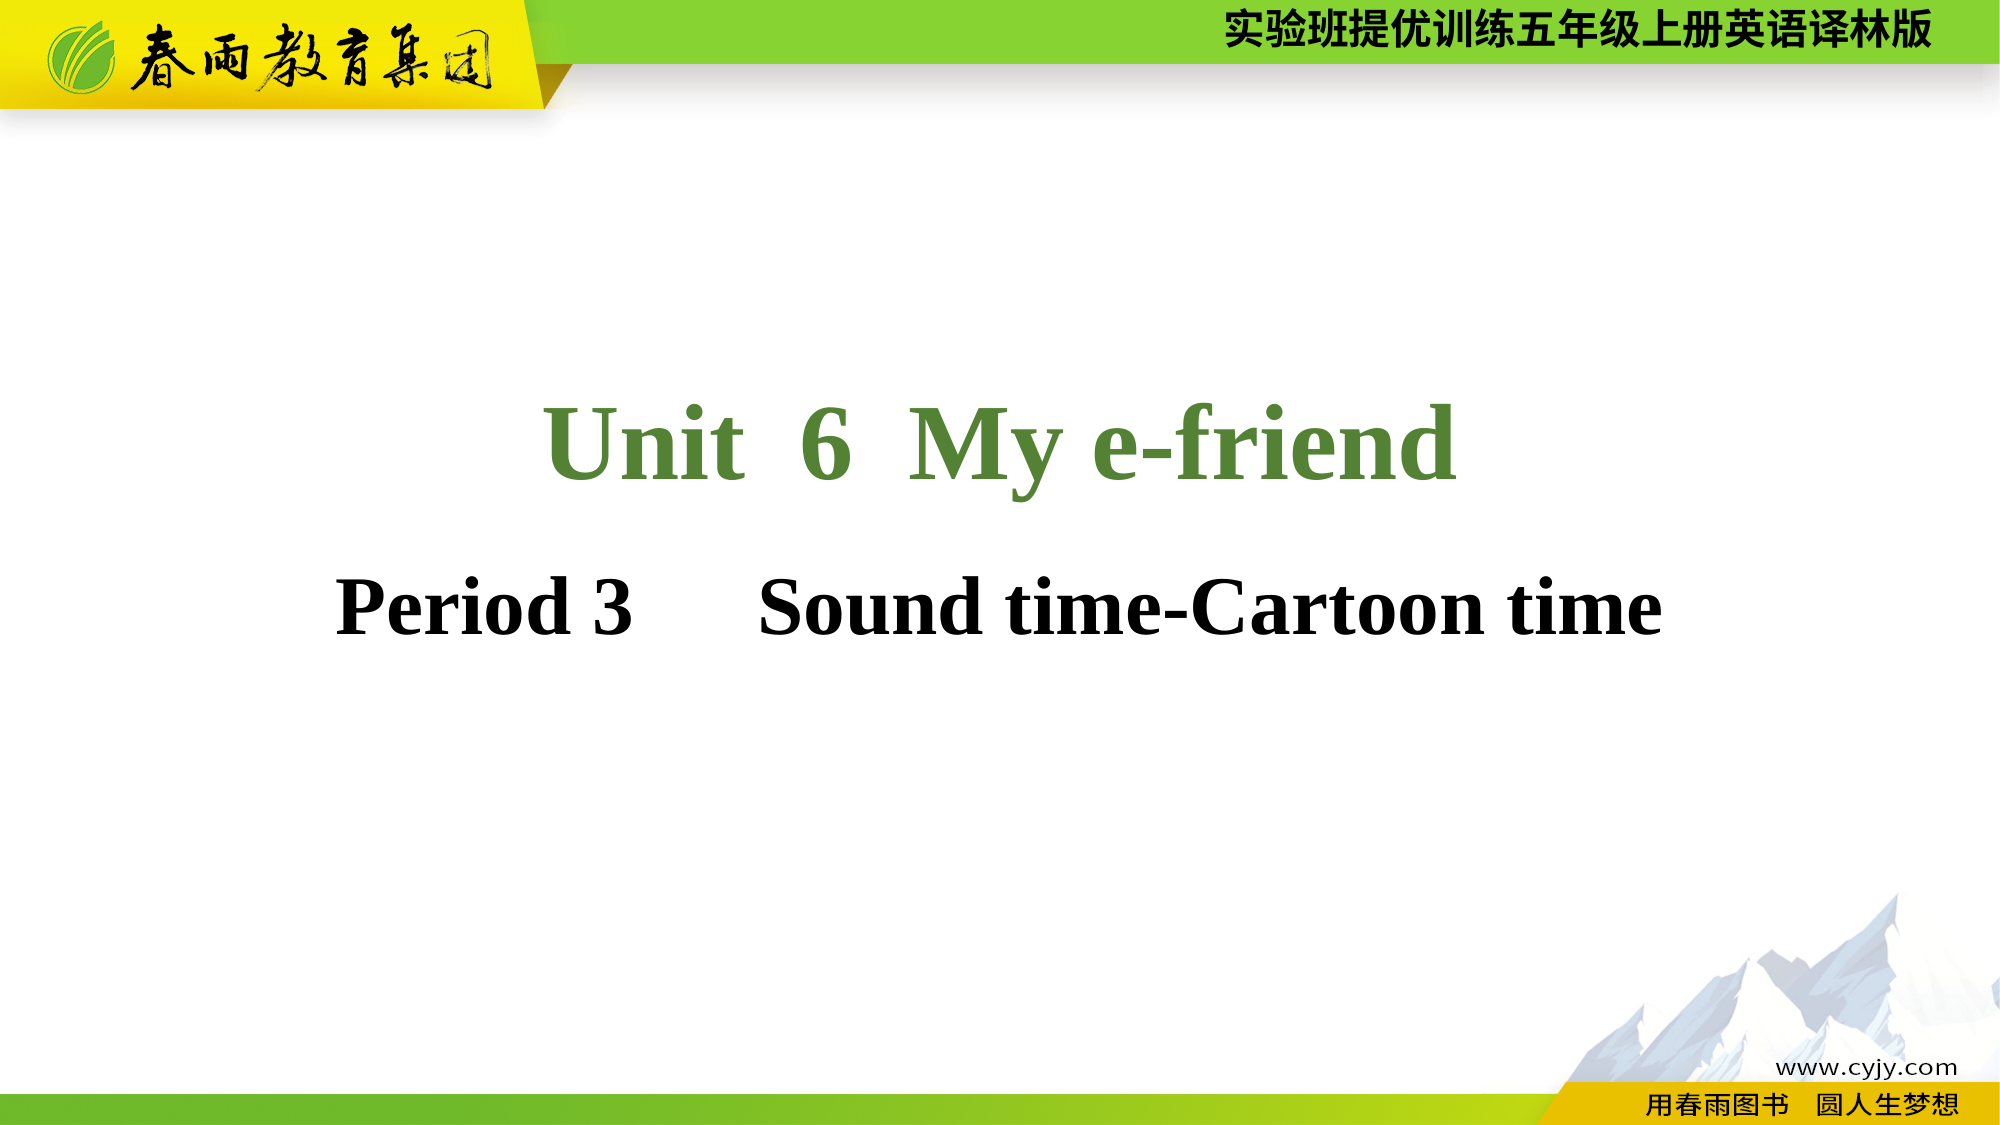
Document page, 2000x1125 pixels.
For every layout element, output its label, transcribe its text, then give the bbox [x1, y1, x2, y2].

text_box Unit 6 My e-friend Period 3 Sound time-Cartoon time [0, 298, 2000, 659]
picture [0, 0, 2000, 298]
picture [0, 659, 2000, 1125]
